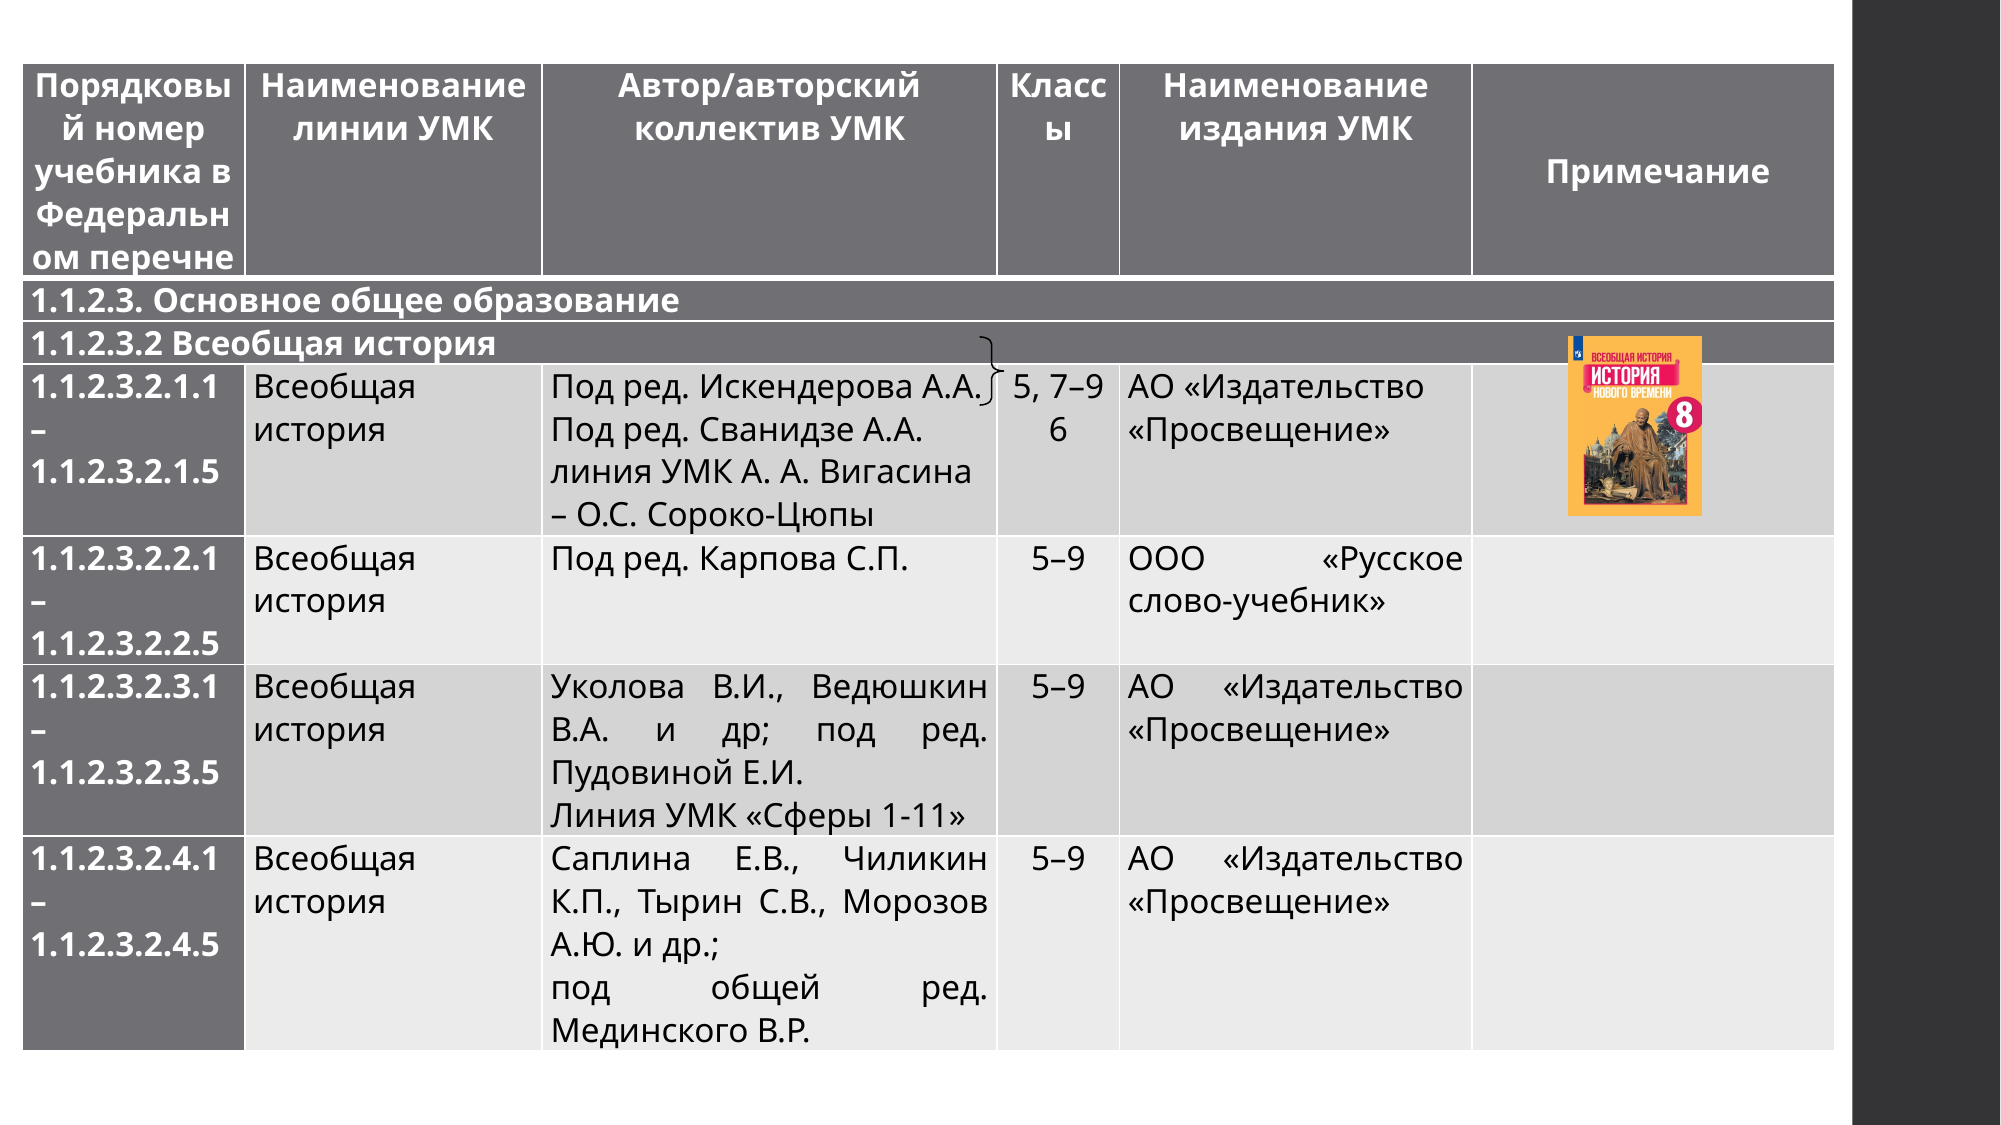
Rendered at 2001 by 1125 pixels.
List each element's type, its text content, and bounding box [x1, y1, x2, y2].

table_cell Под ред. Карпова С.П. [543, 537, 996, 664]
table_cell 1.1.2.3.2.2.1– 1.1.2.3.2.2.5 [23, 537, 244, 664]
table_cell 1.1.2.3. Основное общее образование [23, 281, 1834, 320]
table_cell АО «Издательство «Просвещение» [1120, 365, 1471, 535]
table_cell 1.1.2.3.2 Всеобщая история [23, 322, 1834, 363]
table_header Наименование издания УМК [1120, 64, 1471, 275]
table_cell Всеобщая история [246, 365, 541, 535]
table_cell 5–9 [998, 837, 1119, 1050]
table_cell 1.1.2.3.2.4.1– 1.1.2.3.2.4.5 [23, 837, 244, 1050]
table_cell АО «Издательство «Просвещение» [1120, 665, 1471, 835]
table_cell Саплина Е.В., Чиликин К.П., Тырин С.В., Морозов А.Ю. и др.; под общей ред. Мединского В.Р. [543, 837, 996, 1050]
table_cell Всеобщая история [246, 837, 541, 1050]
table_cell [1473, 537, 1834, 664]
table_cell Всеобщая история [246, 665, 541, 835]
table_header Примечание [1473, 64, 1834, 275]
text_box [979, 336, 1004, 406]
table_cell Всеобщая история [246, 537, 541, 664]
table_cell АО «Издательство «Просвещение» [1120, 837, 1471, 1050]
table_header Порядковый номер учебника в Федеральном перечне [23, 64, 244, 275]
picture [1568, 336, 1703, 516]
table_cell Под ред. Искендерова А.А. Под ред. Сванидзе А.А. линия УМК А. А. Вигасина – О.С. Сороко-Цюпы [543, 365, 996, 535]
table_header Наименование линии УМК [246, 64, 541, 275]
table_cell [1473, 837, 1834, 1050]
table_cell 5–9 [998, 665, 1119, 835]
table_header Классы [998, 64, 1119, 275]
table_cell 5, 7–9 6 [998, 365, 1119, 535]
table_cell ООО «Русское слово-учебник» [1120, 537, 1471, 664]
table_cell 5–9 [998, 537, 1119, 664]
table_cell Уколова В.И., Ведюшкин В.А. и др; под ред. Пудовиной Е.И. Линия УМК «Сферы 1-11» [543, 665, 996, 835]
table_cell [1473, 665, 1834, 835]
table_cell 1.1.2.3.2.3.1– 1.1.2.3.2.3.5 [23, 665, 244, 835]
table_cell [1473, 365, 1834, 535]
table_header Автор/авторский коллектив УМК [543, 64, 996, 275]
table_cell 1.1.2.3.2.1.1– 1.1.2.3.2.1.5 [23, 365, 244, 535]
